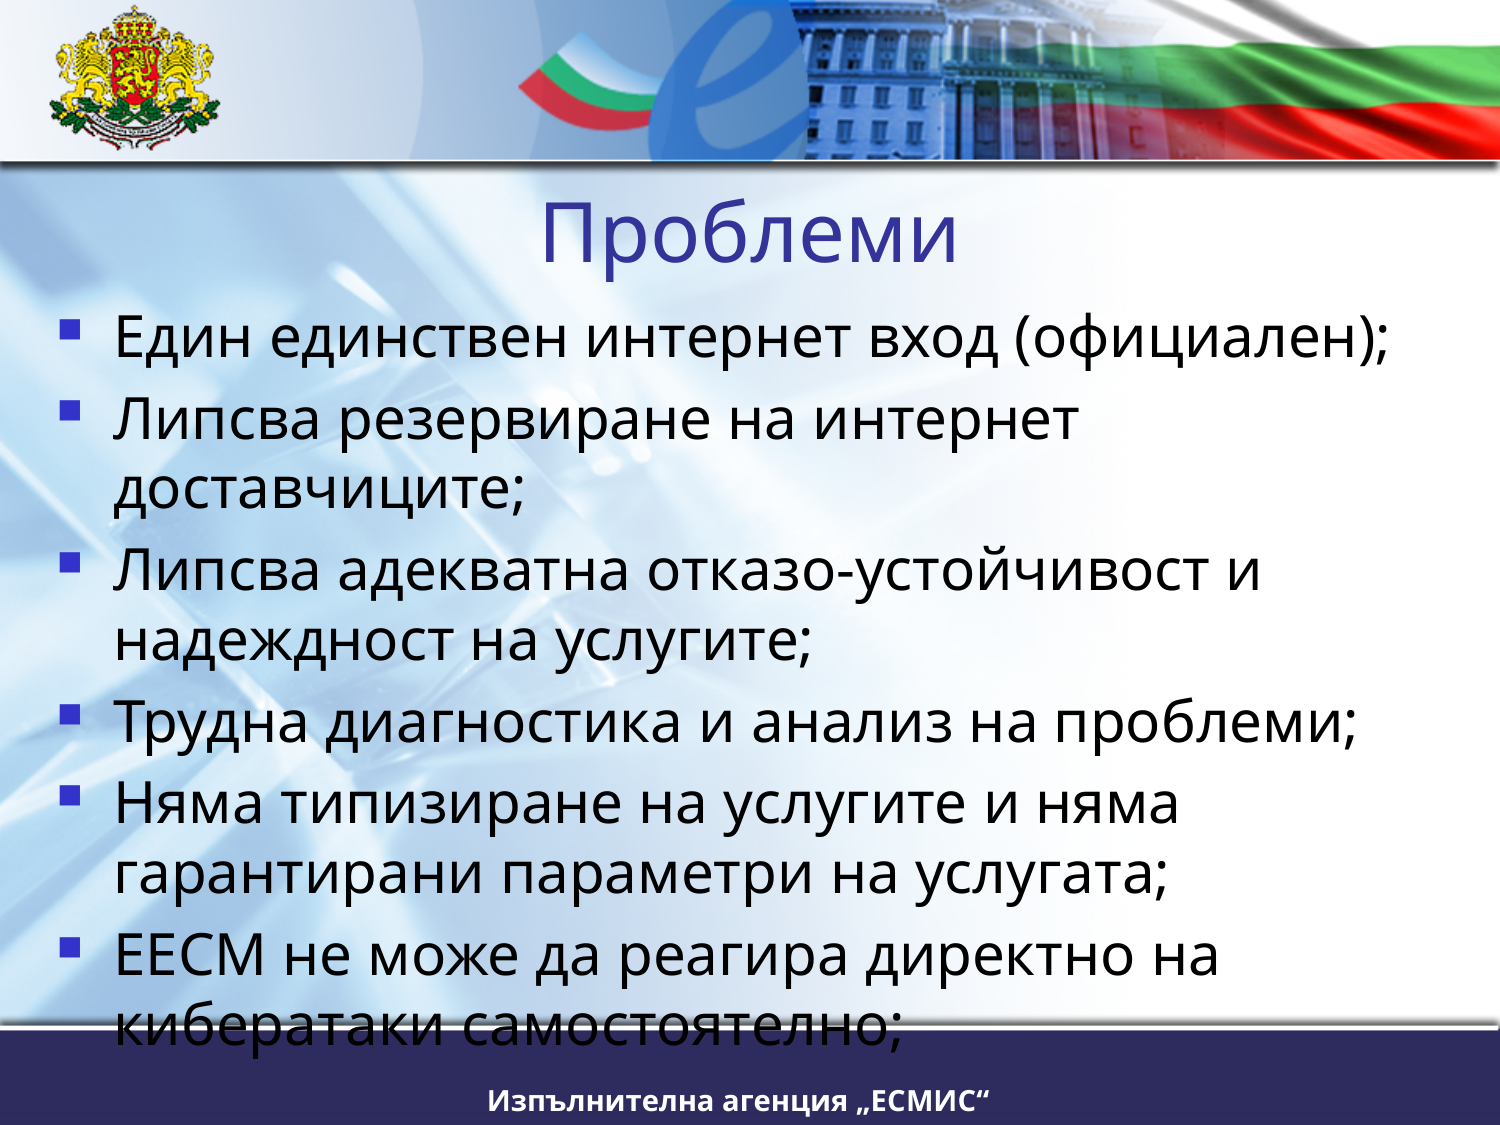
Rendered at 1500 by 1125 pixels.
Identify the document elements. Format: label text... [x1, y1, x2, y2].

footer Изпълнителна агенция „ЕСМИС“ [182, 1049, 1294, 1125]
picture [0, 0, 1500, 1125]
list Един единствен интернет вход (официален); Липсва резервиране на интернет доставчиците; Липсва адекватна отказо-устойчивост и надеждност на услугите; Трудна диагностика и анализ на проблеми; Няма типизиране на услугите и няма гарантирани параметри на услугата; ЕЕСМ не може да реагира директно на кибератаки самостоятелно; [41, 291, 1458, 967]
title Проблеми [110, 172, 1389, 287]
